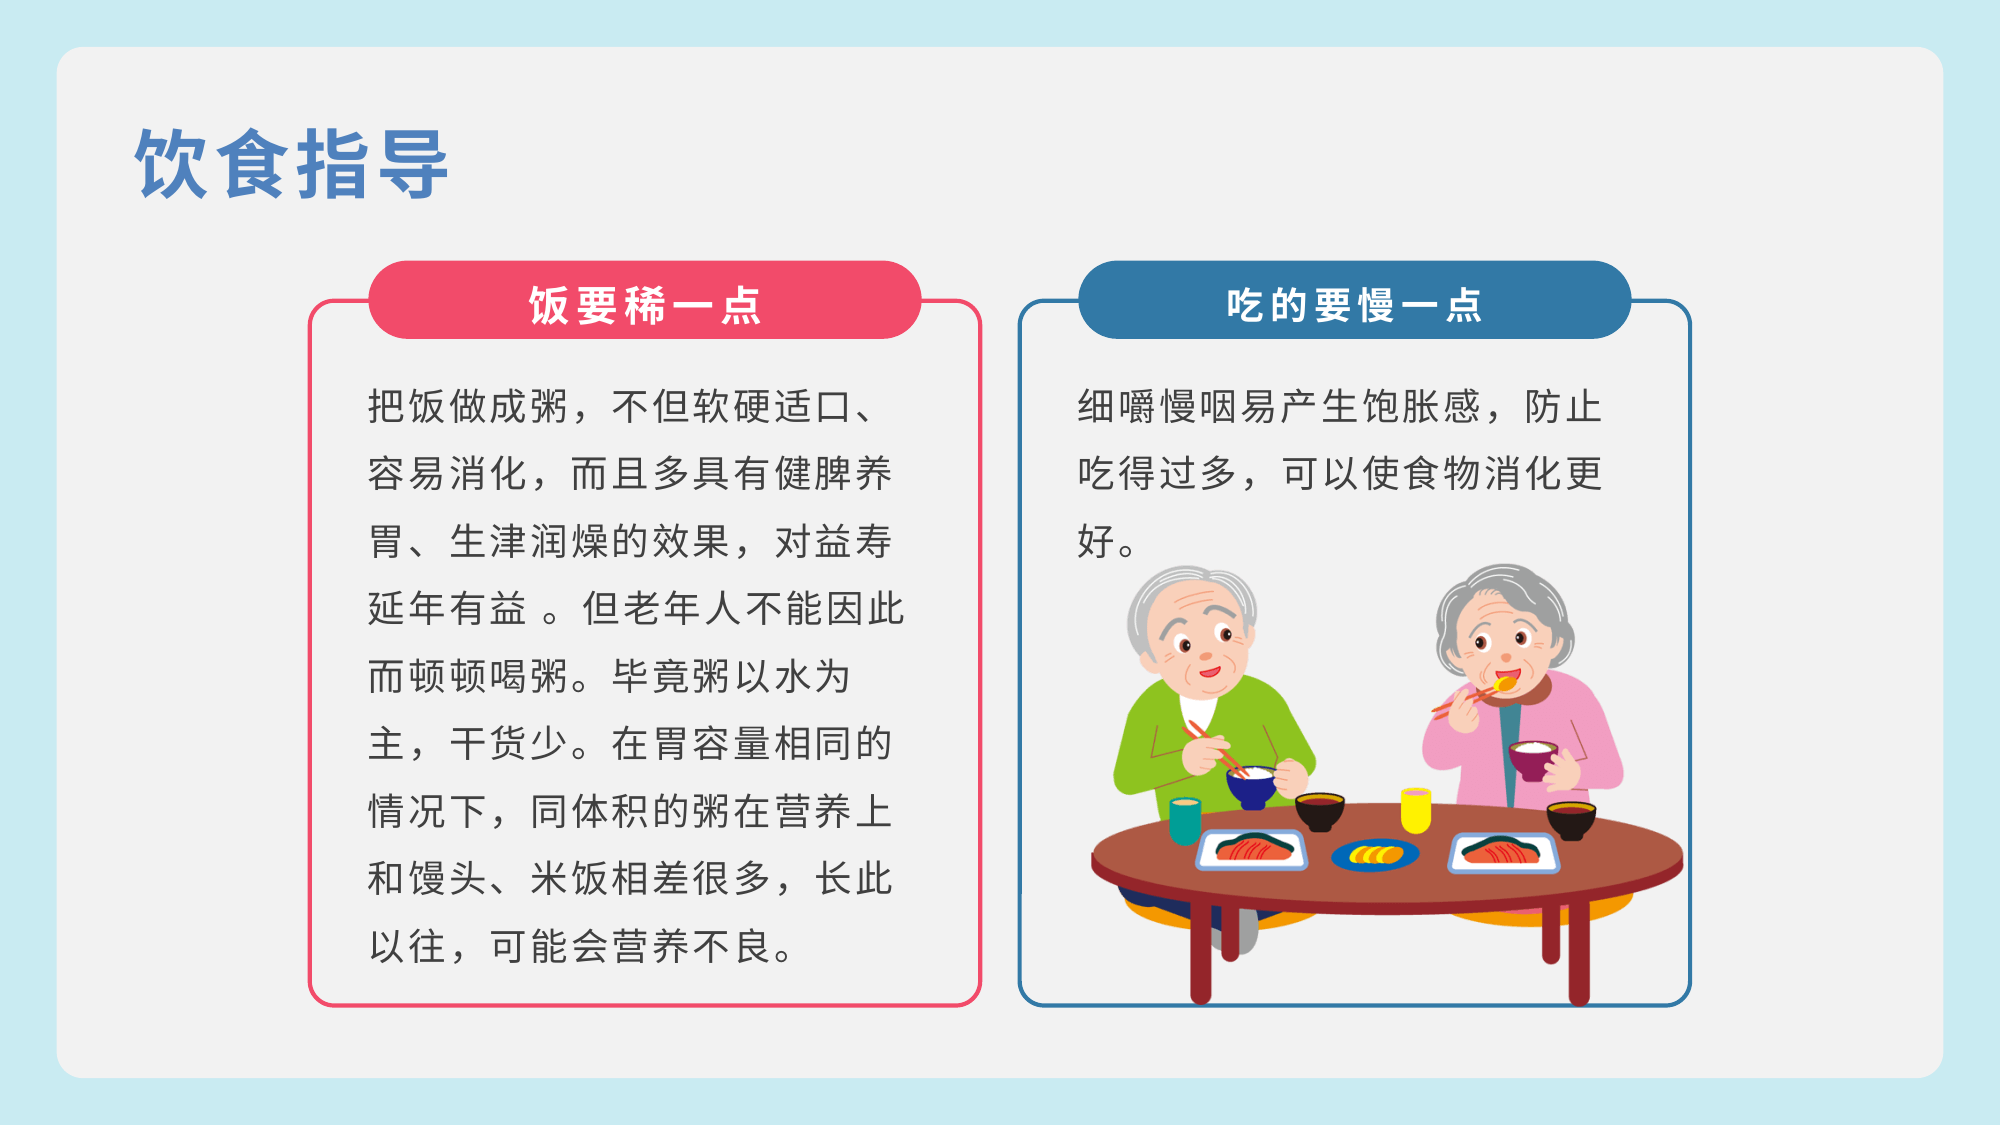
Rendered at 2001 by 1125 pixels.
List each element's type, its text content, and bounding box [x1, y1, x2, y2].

picture [1019, 486, 1836, 1095]
text_box [54, 44, 1946, 1081]
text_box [309, 260, 1691, 1006]
text_box 饮食指导 [118, 84, 1500, 240]
